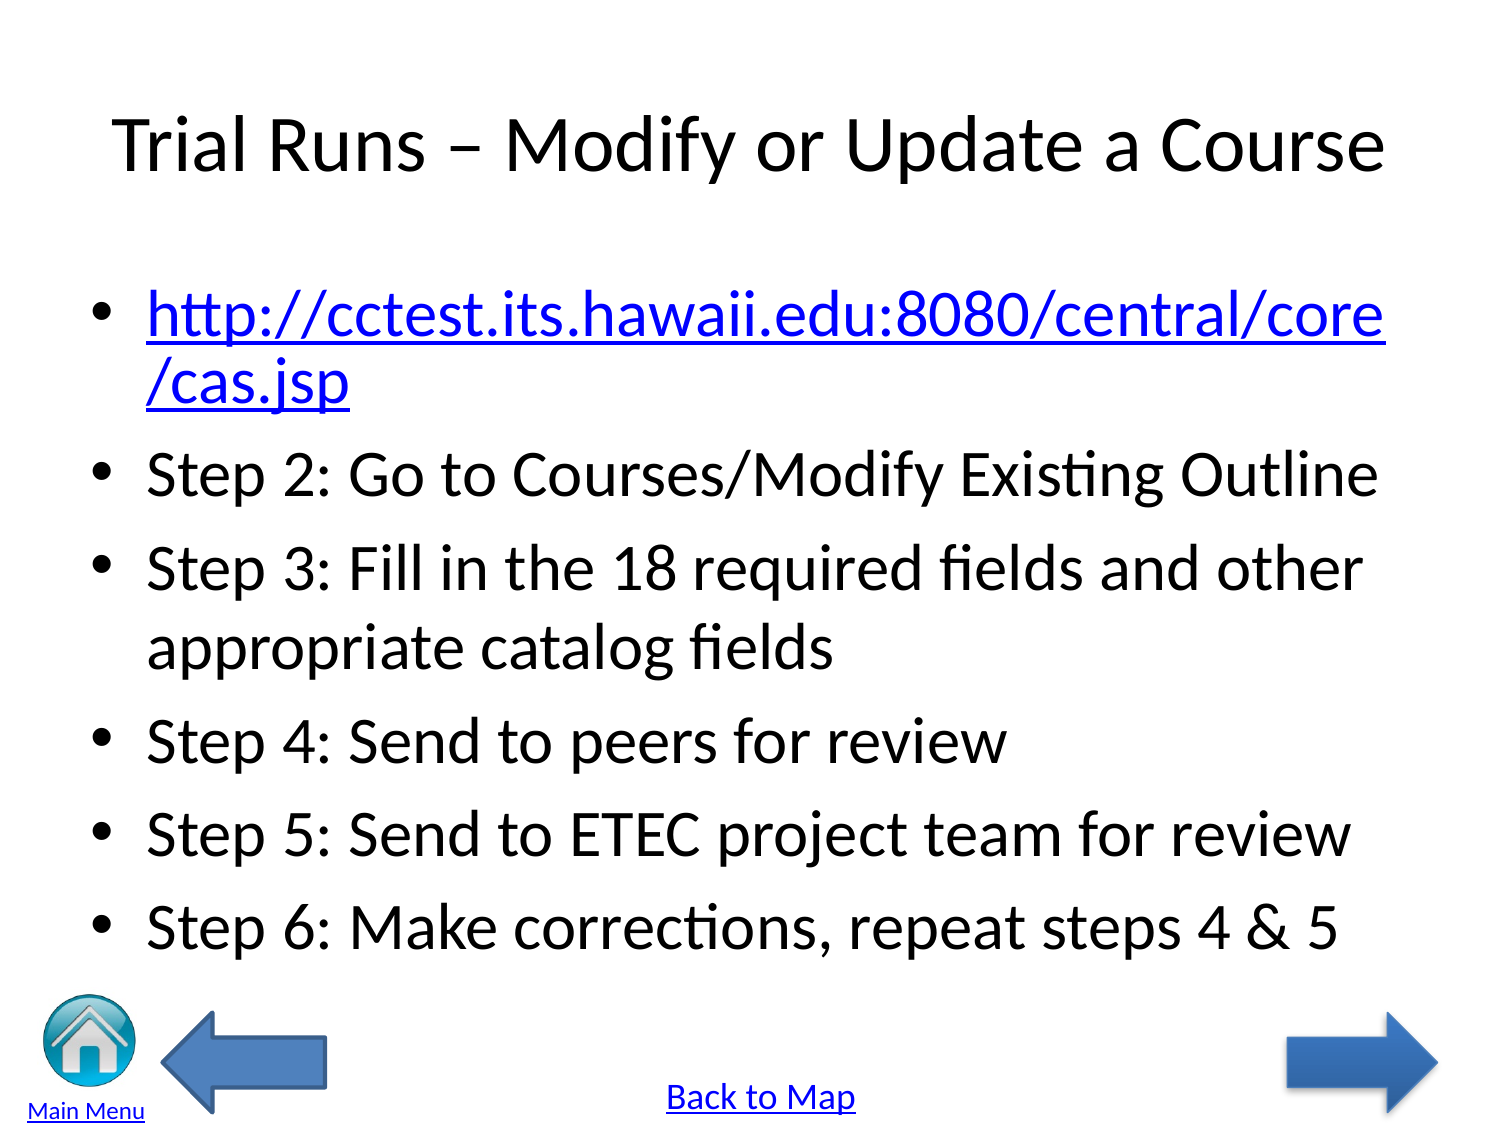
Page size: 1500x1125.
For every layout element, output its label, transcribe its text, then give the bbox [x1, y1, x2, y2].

picture [37, 987, 141, 1091]
title Trial Runs – Modify or Update a Course [75, 45, 1425, 233]
list http://cctest.its.hawaii.edu:8080/central/core/cas.jsp Step 2: Go to Courses/Modify Existing Outline Step 3: Fill in the 18 required fields and other appropriate catalog fields Step 4: Send to peers for review Step 5: Send to ETEC project team for review Step 6: Make corrections, repeat steps 4 & 5 [75, 262, 1425, 1005]
text_box Back to Map [651, 1064, 871, 1125]
